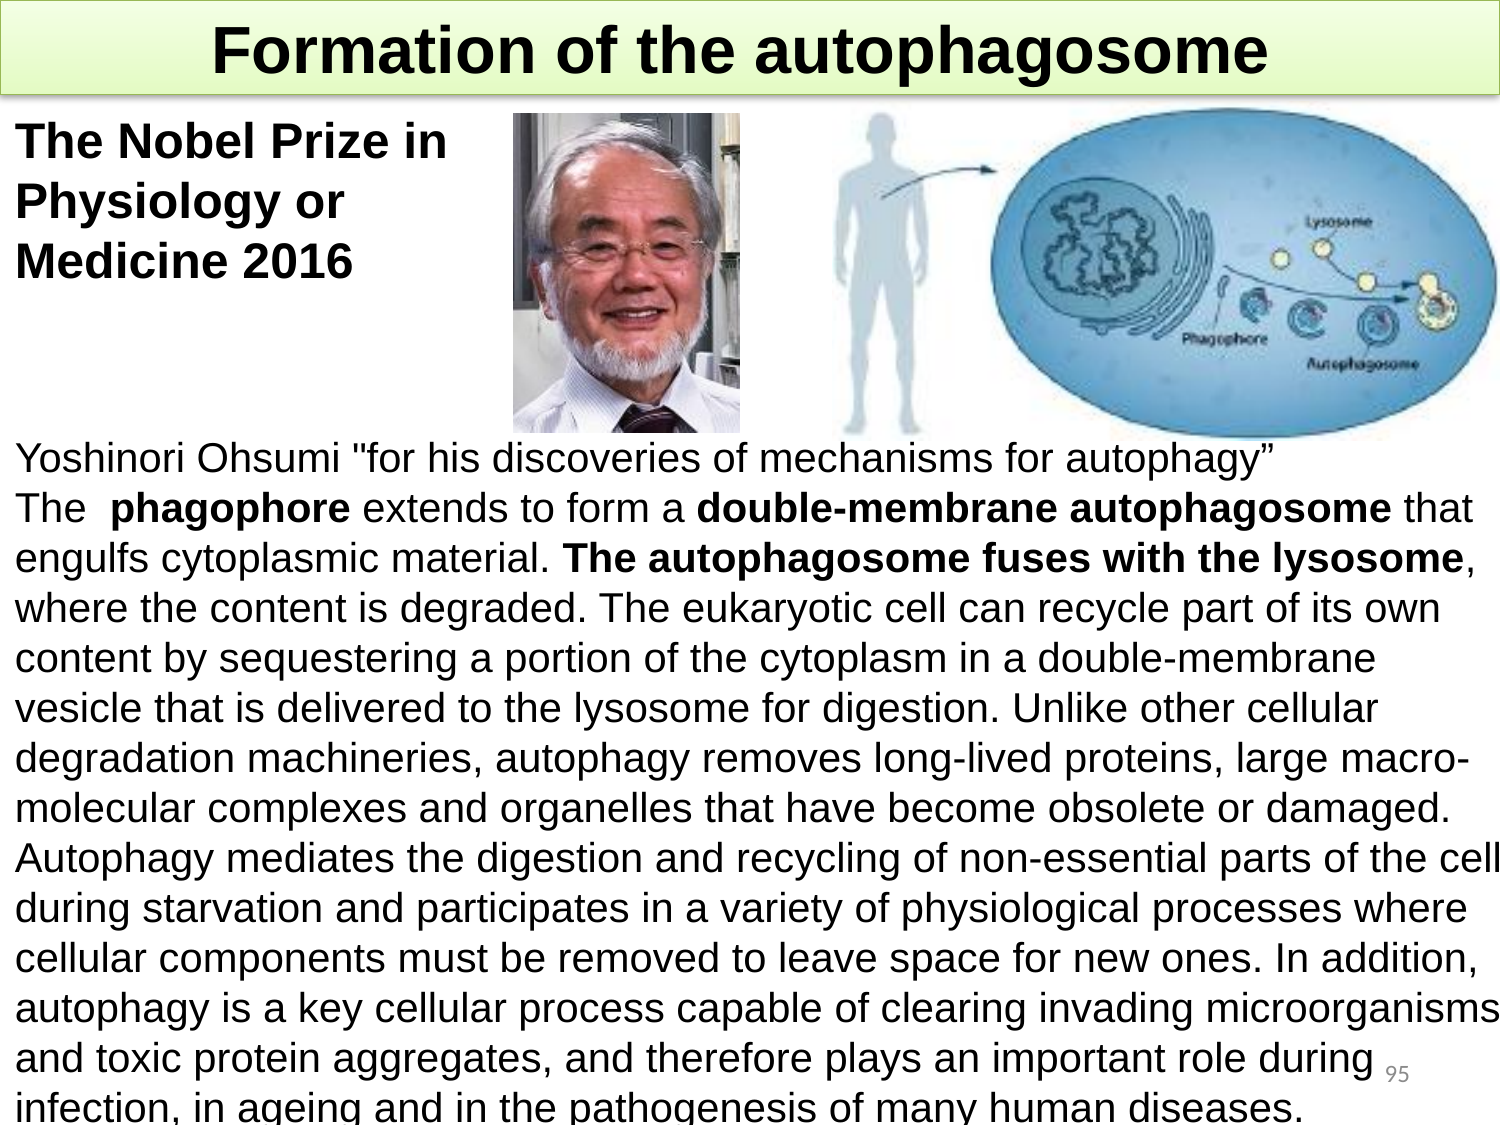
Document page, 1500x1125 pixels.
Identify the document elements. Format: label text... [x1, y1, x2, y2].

picture [513, 113, 740, 433]
picture [832, 101, 1500, 441]
text_box Formation of the autophagosome [0, 0, 1500, 95]
text_box The Nobel Prize in Physiology or Medicine 2016 [0, 100, 495, 296]
text_box Yoshinori Ohsumi "for his discoveries of mechanisms for autophagy” The phagophore extends to form a double-membrane autophagosome that engulfs cytoplasmic material. The autophagosome fuses with the lysosome, where the content is degraded. The eukaryotic cell can recycle part of its own content by sequestering a portion of the cytoplasm in a double-membrane vesicle that is delivered to the lysosome for digestion. Unlike other cellular degradation machineries, autophagy removes long-lived proteins, large macro-molecular complexes and organelles that have become obsolete or damaged. Autophagy mediates the digestion and recycling of non-essential parts of the cell during starvation and participates in a variety of physiological processes where cellular components must be removed to leave space for new ones. In addition, autophagy is a key cellular process capable of clearing invading microorganisms and toxic protein aggregates, and therefore plays an important role during infection, in ageing and in the pathogenesis of many human diseases. [0, 373, 1500, 1125]
